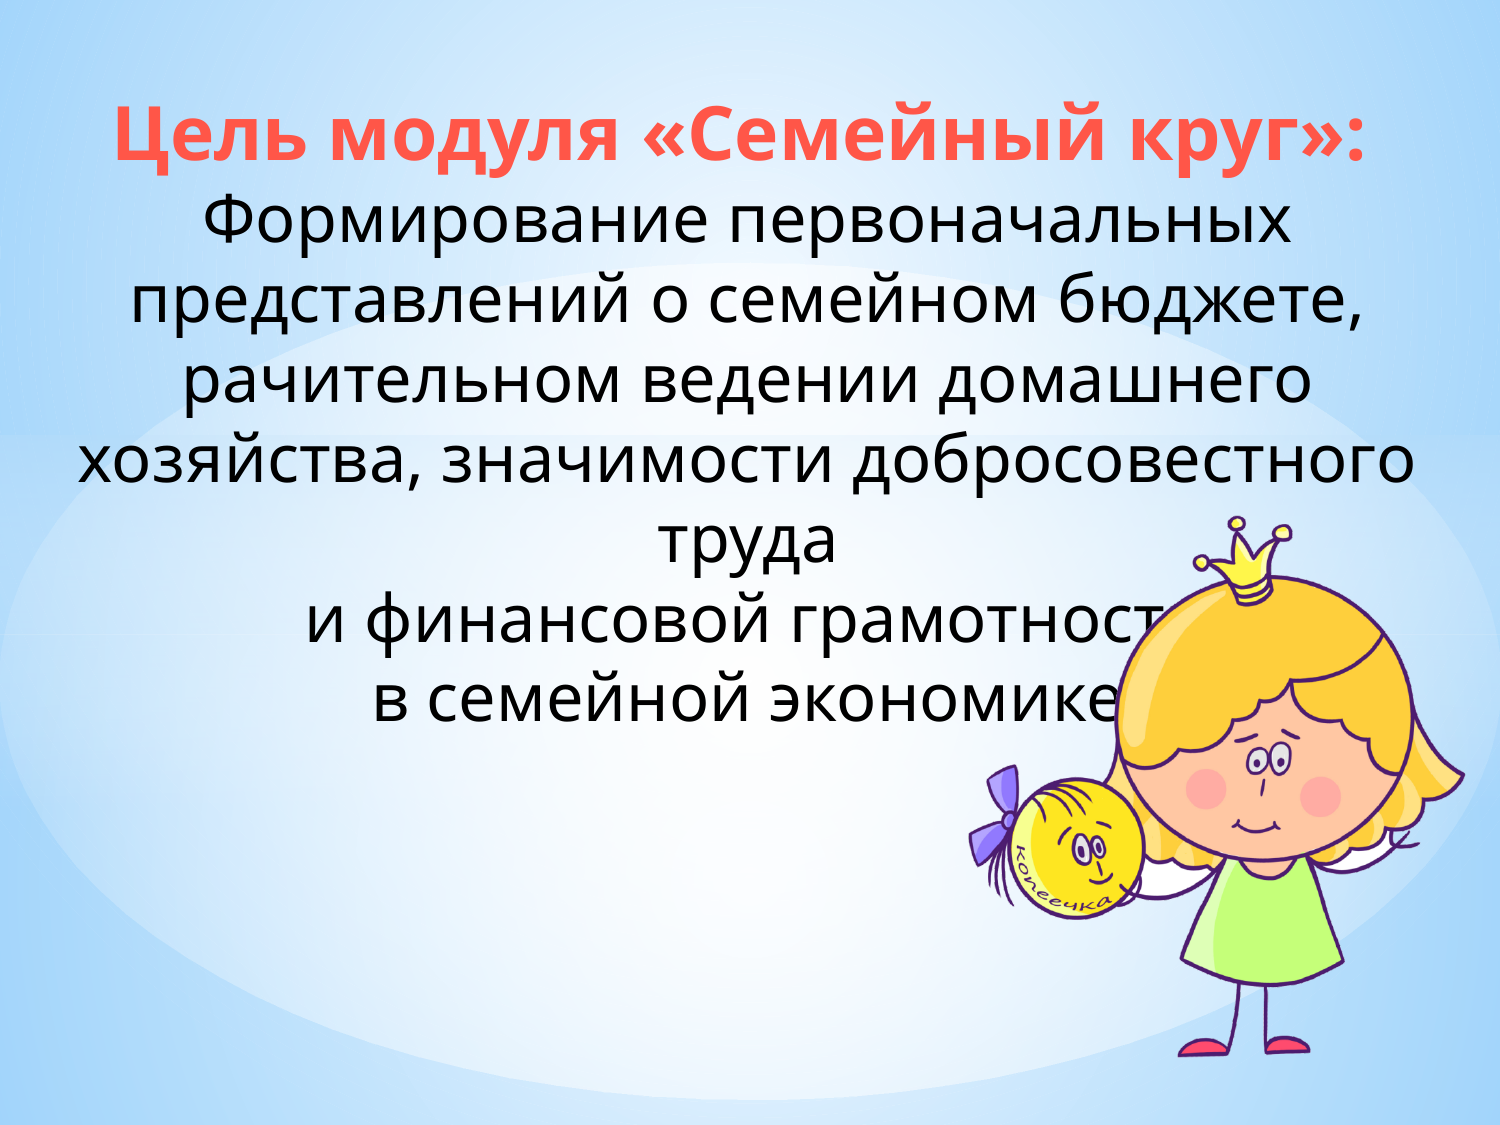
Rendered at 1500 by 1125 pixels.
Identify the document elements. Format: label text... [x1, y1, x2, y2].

text_box Цель модуля «Семейный круг»: Формирование первоначальных представлений о семейном бюджете, рачительном ведении домашнего хозяйства, значимости добросовестного труда и финансовой грамотности в семейной экономике [27, 78, 1469, 743]
picture [930, 411, 1500, 1125]
